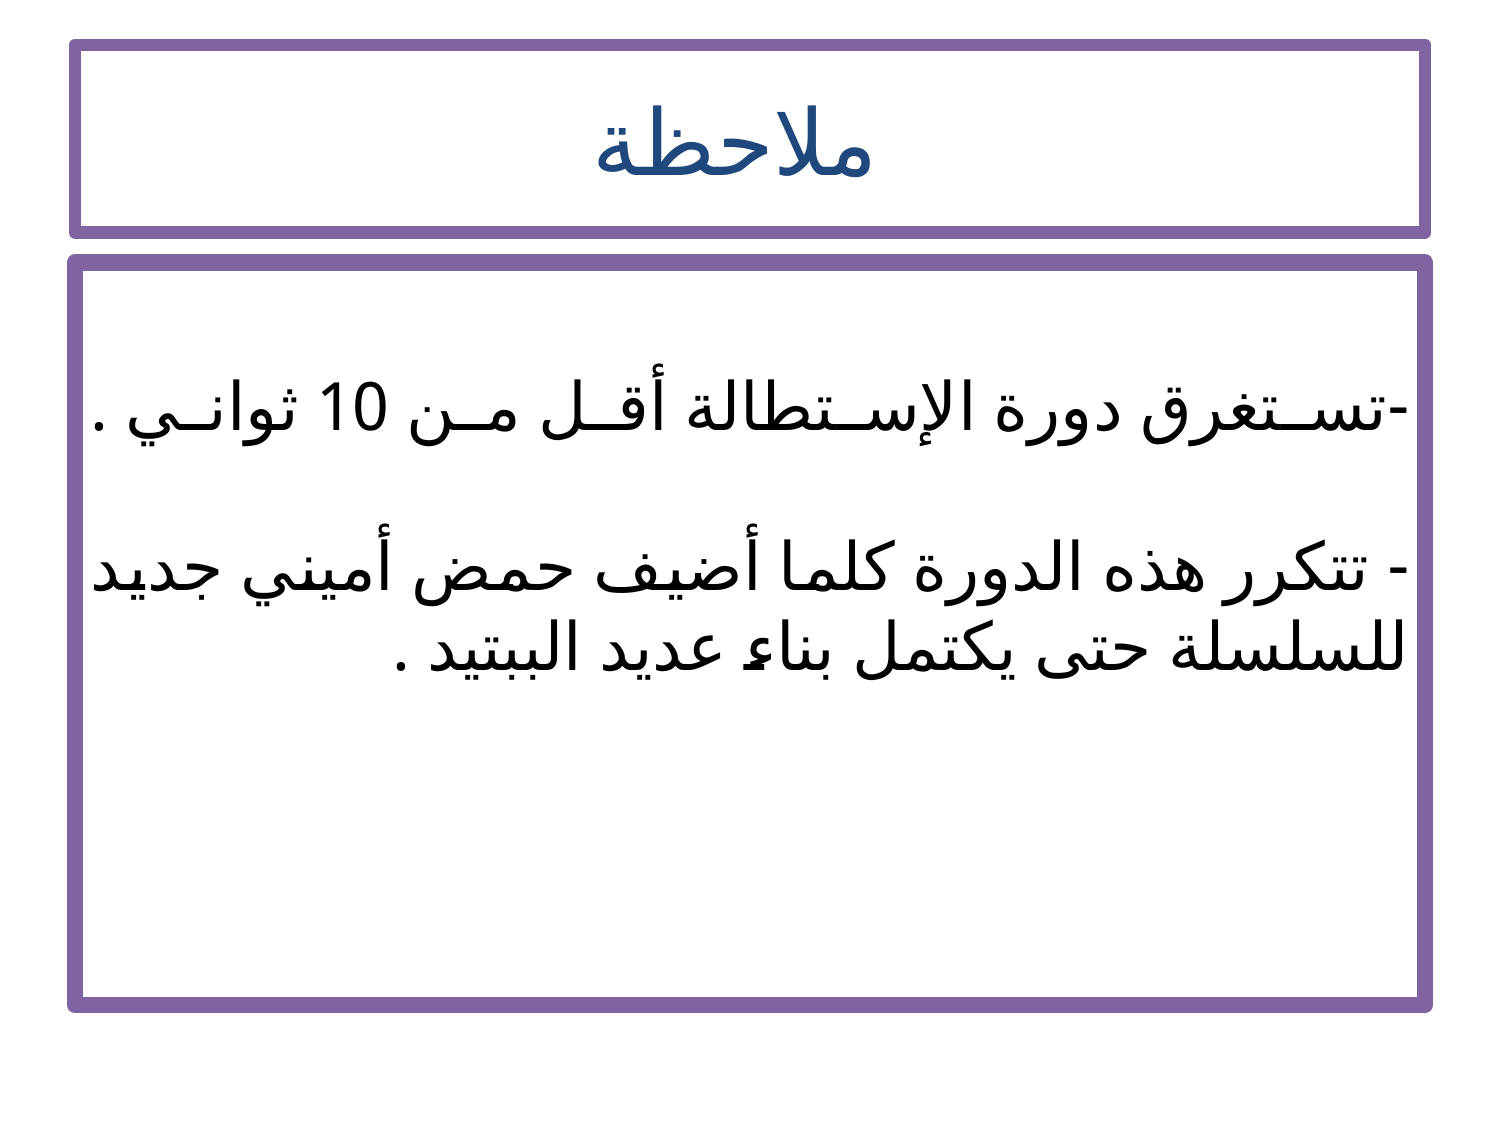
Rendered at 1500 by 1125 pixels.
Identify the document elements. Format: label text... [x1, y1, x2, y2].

list -تستغرق دورة الإستطالة أقل من 10 ثواني . - تتكرر هذه الدورة كلما أضيف حمض أميني جديد للسلسلة حتى يكتمل بناء عديد الببتيد . [75, 262, 1425, 1005]
title ملاحظة [75, 45, 1425, 233]
